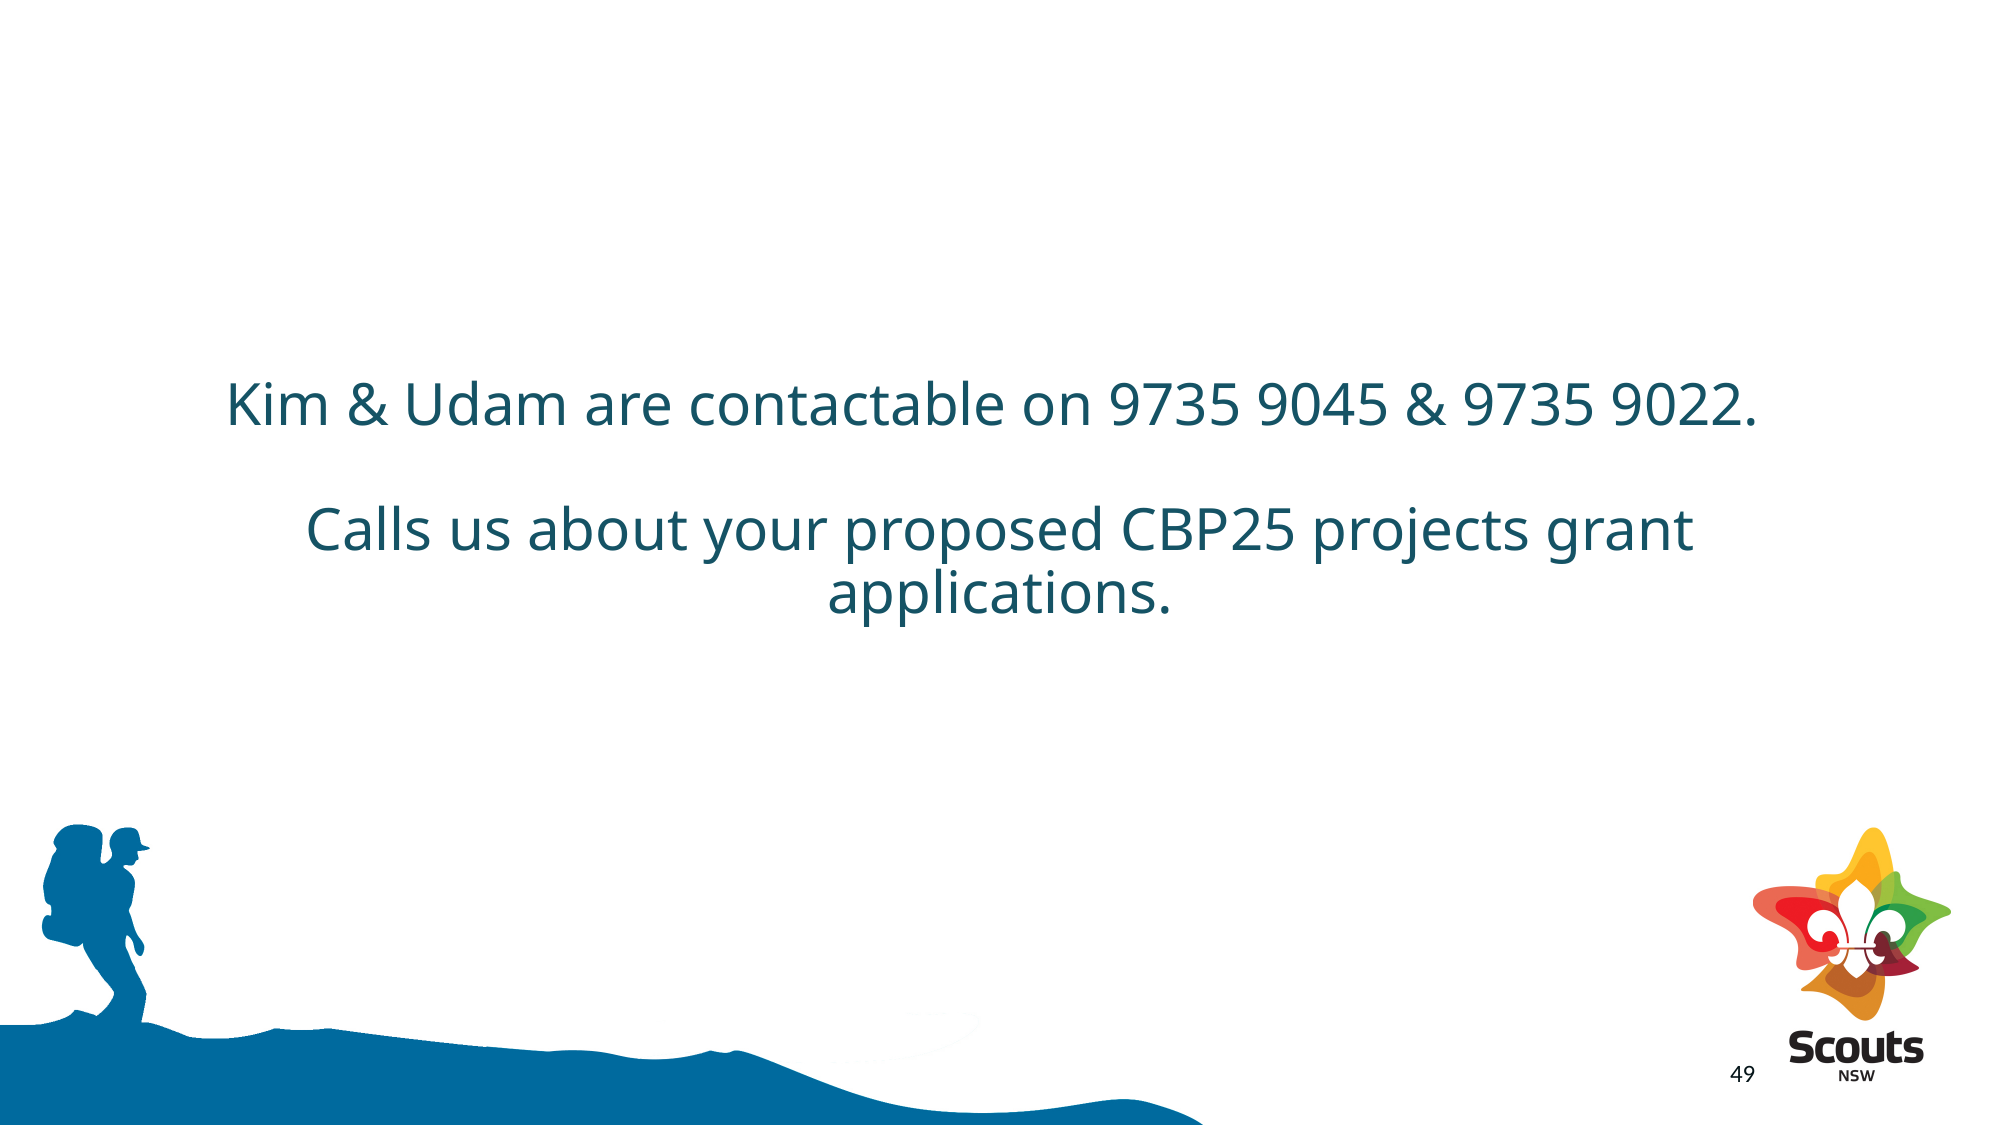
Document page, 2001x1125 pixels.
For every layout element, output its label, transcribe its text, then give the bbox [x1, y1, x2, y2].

slide_number 49 [1320, 1042, 1771, 1103]
picture [0, 0, 2001, 1125]
title Kim & Udam are contactable on 9735 9045 & 9735 9022. Calls us about your proposed CBP25 projects grant applications. [137, 329, 1863, 672]
